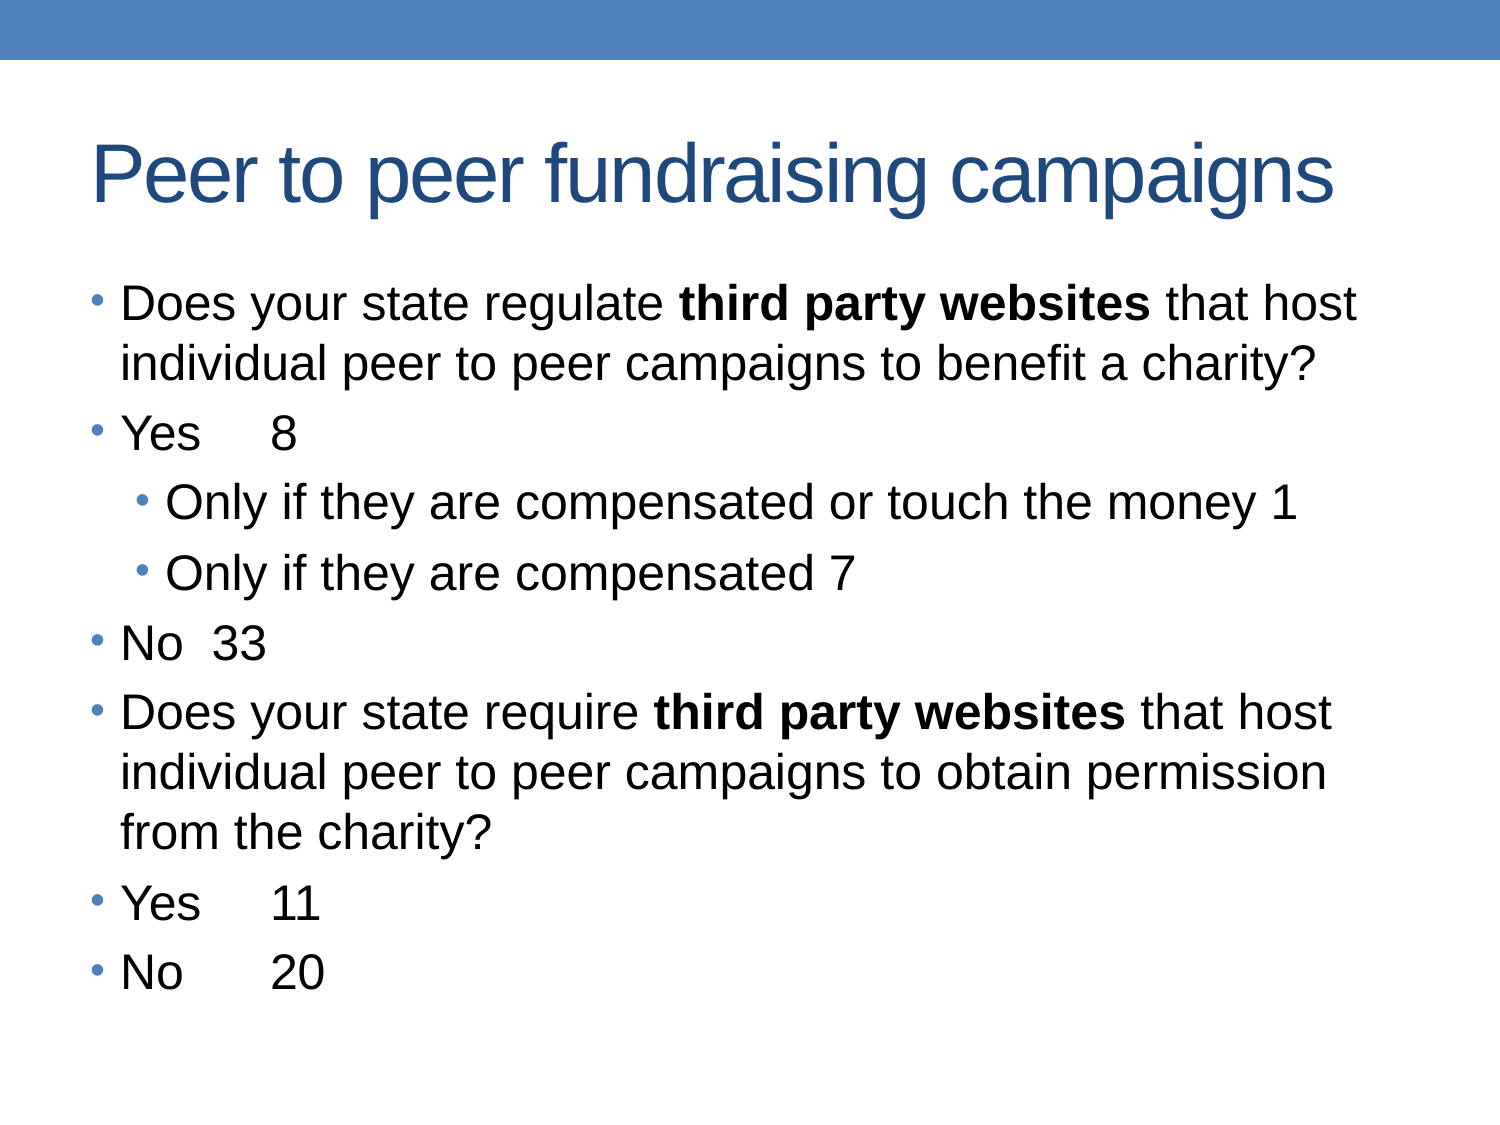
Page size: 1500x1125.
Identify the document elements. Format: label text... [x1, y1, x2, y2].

list Does your state regulate third party websites that host individual peer to peer campaigns to benefit a charity? Yes 8 Only if they are compensated or touch the money 1 Only if they are compensated 7 No 33 Does your state require third party websites that host individual peer to peer campaigns to obtain permission from the charity? Yes 11 No 20 [75, 262, 1425, 1063]
title Peer to peer fundraising campaigns [75, 87, 1425, 250]
